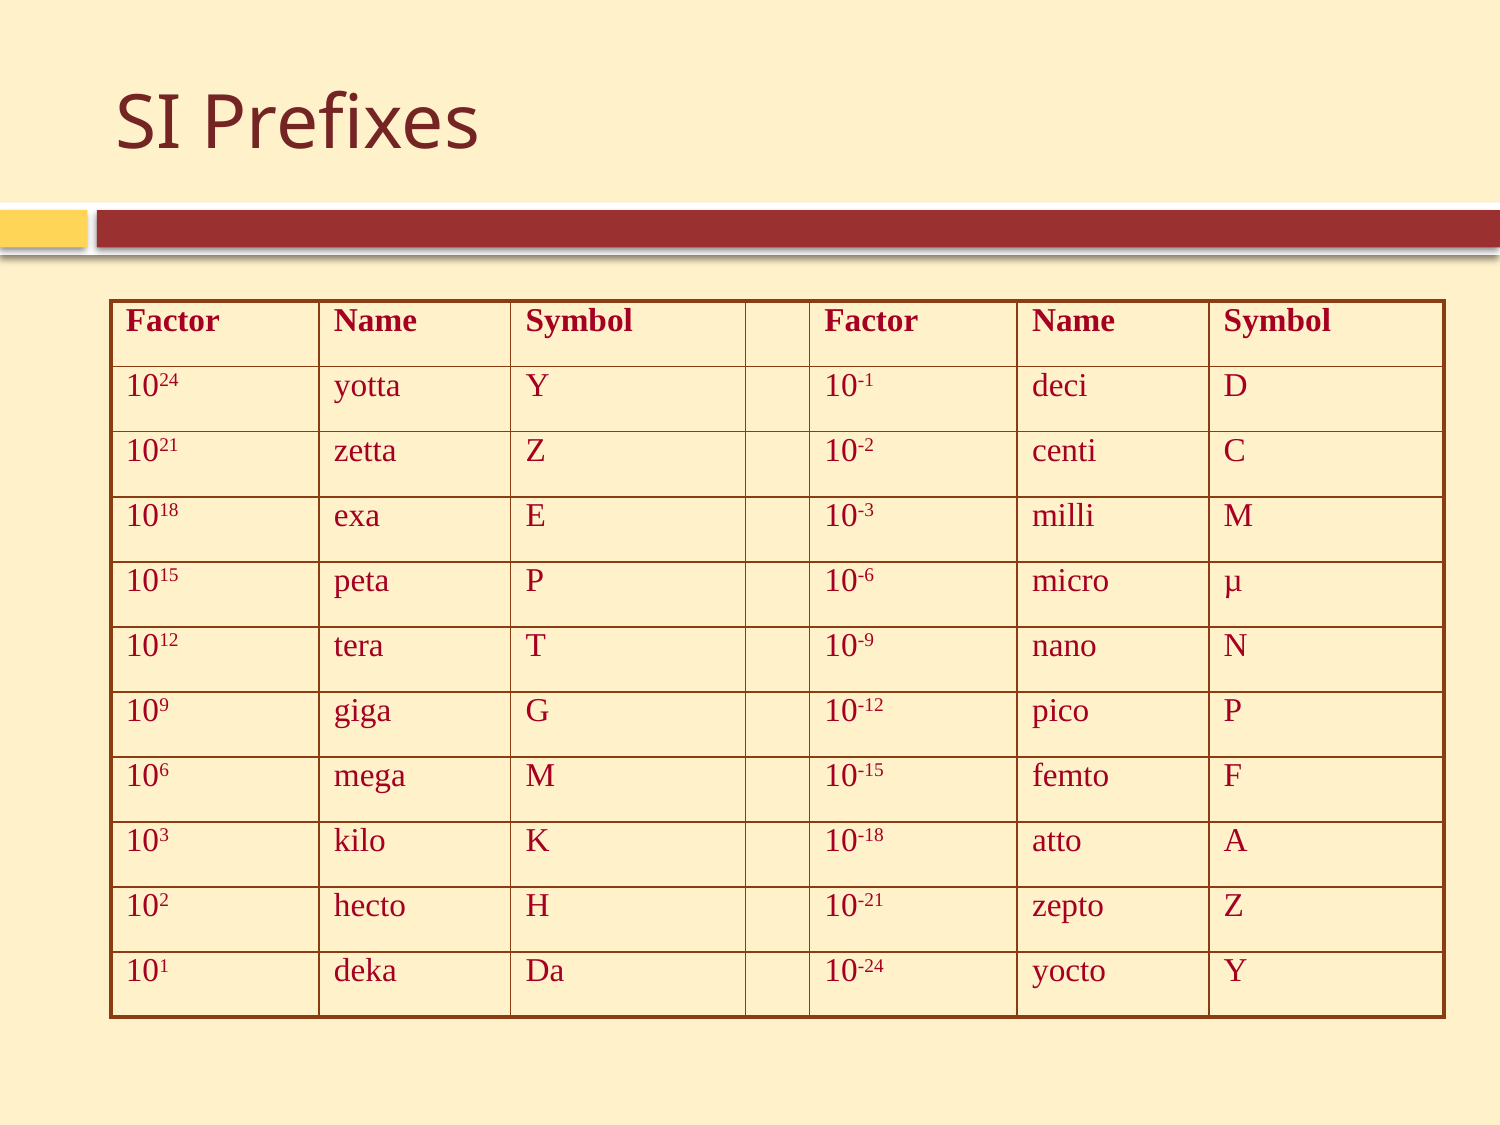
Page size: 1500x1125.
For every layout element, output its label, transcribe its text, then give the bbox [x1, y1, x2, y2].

table_cell [746, 888, 809, 951]
table_cell kilo [320, 823, 510, 886]
table_cell atto [1018, 823, 1208, 886]
table_cell 10-24 [810, 953, 1016, 1015]
table_cell Y [511, 367, 745, 431]
table_cell hecto [320, 888, 510, 951]
table_cell 10-6 [810, 563, 1016, 626]
table_cell E [511, 498, 745, 561]
table_header Factor [810, 303, 1016, 366]
table_cell T [511, 628, 745, 691]
table_cell [746, 628, 809, 691]
table_cell A [1210, 823, 1442, 886]
table_cell milli [1018, 498, 1208, 561]
table_cell F [1210, 758, 1442, 821]
table_cell 1021 [113, 432, 318, 496]
table_cell yocto [1018, 953, 1208, 1015]
table_cell giga [320, 693, 510, 756]
table_cell zepto [1018, 888, 1208, 951]
table_cell centi [1018, 432, 1208, 496]
table_cell Y [1210, 953, 1442, 1015]
table_cell [746, 953, 809, 1015]
table_cell [746, 367, 809, 431]
table_cell D [1210, 367, 1442, 431]
table_cell peta [320, 563, 510, 626]
table_cell femto [1018, 758, 1208, 821]
table_cell mega [320, 758, 510, 821]
table_cell 1012 [113, 628, 318, 691]
table_cell N [1210, 628, 1442, 691]
table_cell zetta [320, 432, 510, 496]
table_cell deka [320, 953, 510, 1015]
table_cell [746, 693, 809, 756]
table_cell 1018 [113, 498, 318, 561]
table_cell 10-21 [810, 888, 1016, 951]
table_header Symbol [1210, 303, 1442, 366]
table_cell K [511, 823, 745, 886]
table_cell P [511, 563, 745, 626]
title SI Prefixes [100, 37, 1438, 200]
table_cell 10-15 [810, 758, 1016, 821]
table_header Factor [113, 303, 318, 366]
table_cell 101 [113, 953, 318, 1015]
table_cell [746, 432, 809, 496]
table_cell Z [511, 432, 745, 496]
table_cell 10-1 [810, 367, 1016, 431]
table_cell 10-18 [810, 823, 1016, 886]
table_cell Z [1210, 888, 1442, 951]
table_cell yotta [320, 367, 510, 431]
table_cell 1015 [113, 563, 318, 626]
table_cell [746, 563, 809, 626]
table_header Name [320, 303, 510, 366]
table_header Symbol [511, 303, 745, 366]
table_cell C [1210, 432, 1442, 496]
table_cell micro [1018, 563, 1208, 626]
table_cell 106 [113, 758, 318, 821]
table_cell 10-9 [810, 628, 1016, 691]
table_header Name [1018, 303, 1208, 366]
table_cell P [1210, 693, 1442, 756]
table_cell 109 [113, 693, 318, 756]
table_header [746, 303, 809, 366]
table_cell 103 [113, 823, 318, 886]
table_cell µ [1210, 563, 1442, 626]
table_cell 102 [113, 888, 318, 951]
table_cell 1024 [113, 367, 318, 431]
table_cell Da [511, 953, 745, 1015]
table_cell 10-12 [810, 693, 1016, 756]
table_cell [746, 498, 809, 561]
table_cell exa [320, 498, 510, 561]
table_cell pico [1018, 693, 1208, 756]
table_cell H [511, 888, 745, 951]
table_cell M [511, 758, 745, 821]
table_cell [746, 823, 809, 886]
table_cell 10-3 [810, 498, 1016, 561]
table_cell M [1210, 498, 1442, 561]
table_cell G [511, 693, 745, 756]
table_cell deci [1018, 367, 1208, 431]
table_cell [746, 758, 809, 821]
table_cell nano [1018, 628, 1208, 691]
table_cell tera [320, 628, 510, 691]
table_cell 10-2 [810, 432, 1016, 496]
